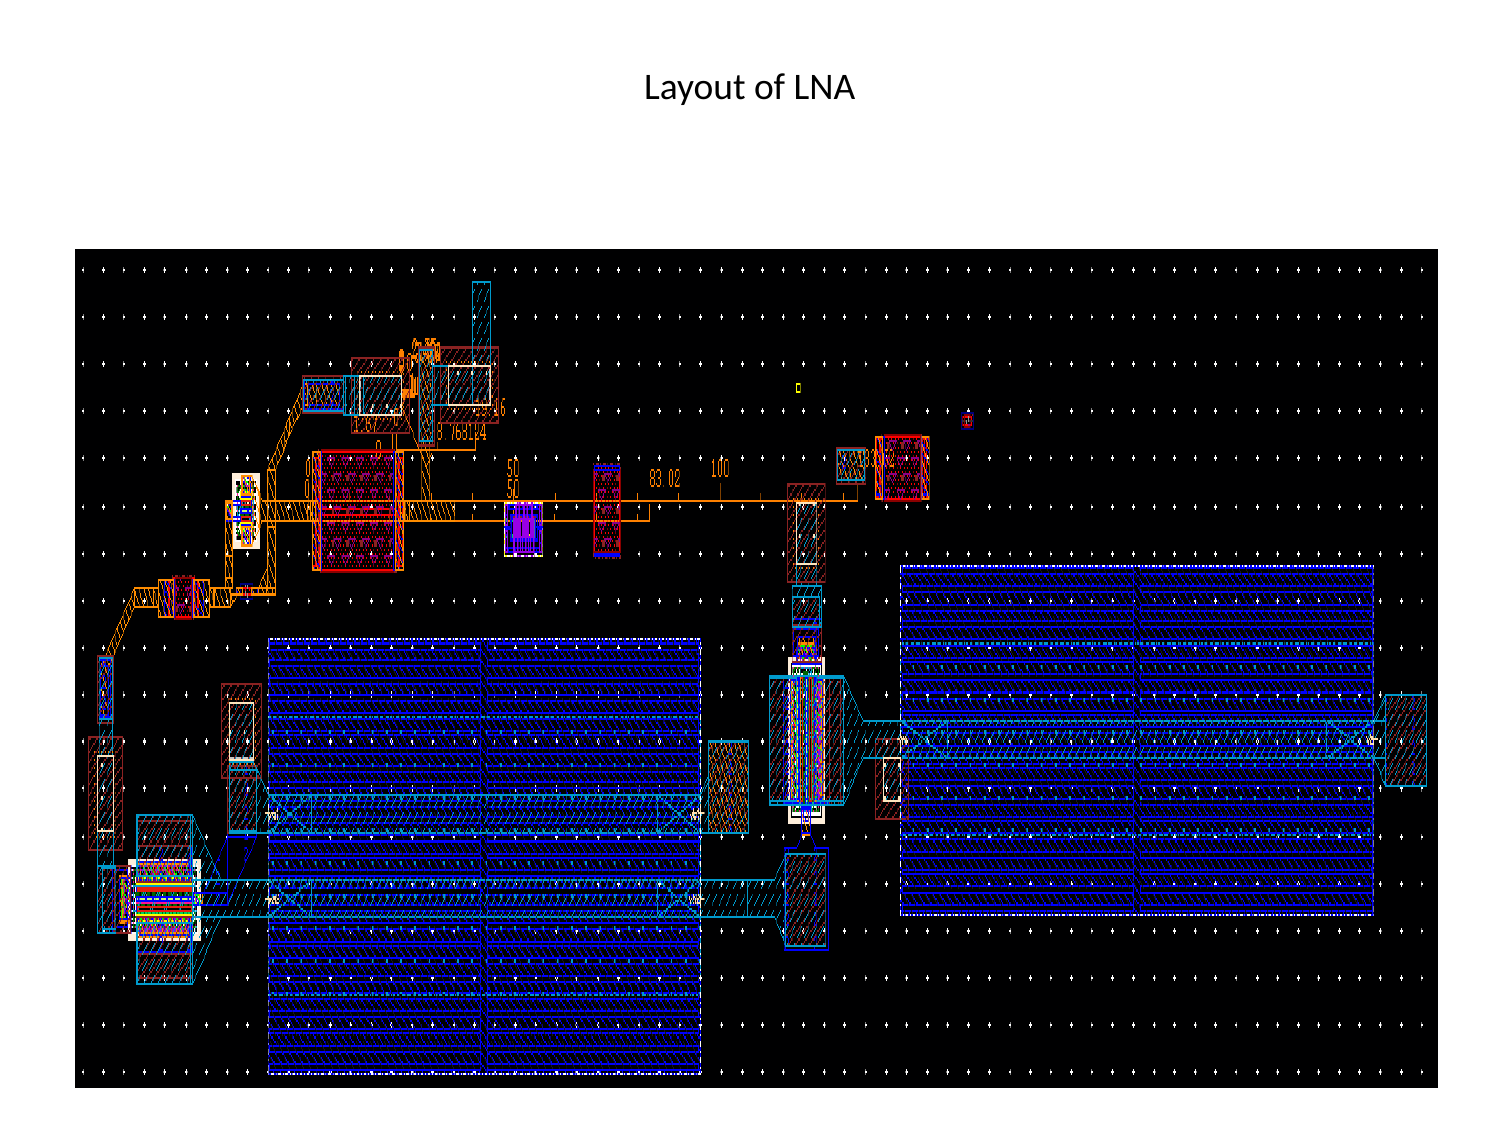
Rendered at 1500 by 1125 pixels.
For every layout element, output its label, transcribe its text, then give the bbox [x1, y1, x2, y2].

picture [74, 249, 1438, 1088]
title Layout of LNA [75, 45, 1425, 125]
